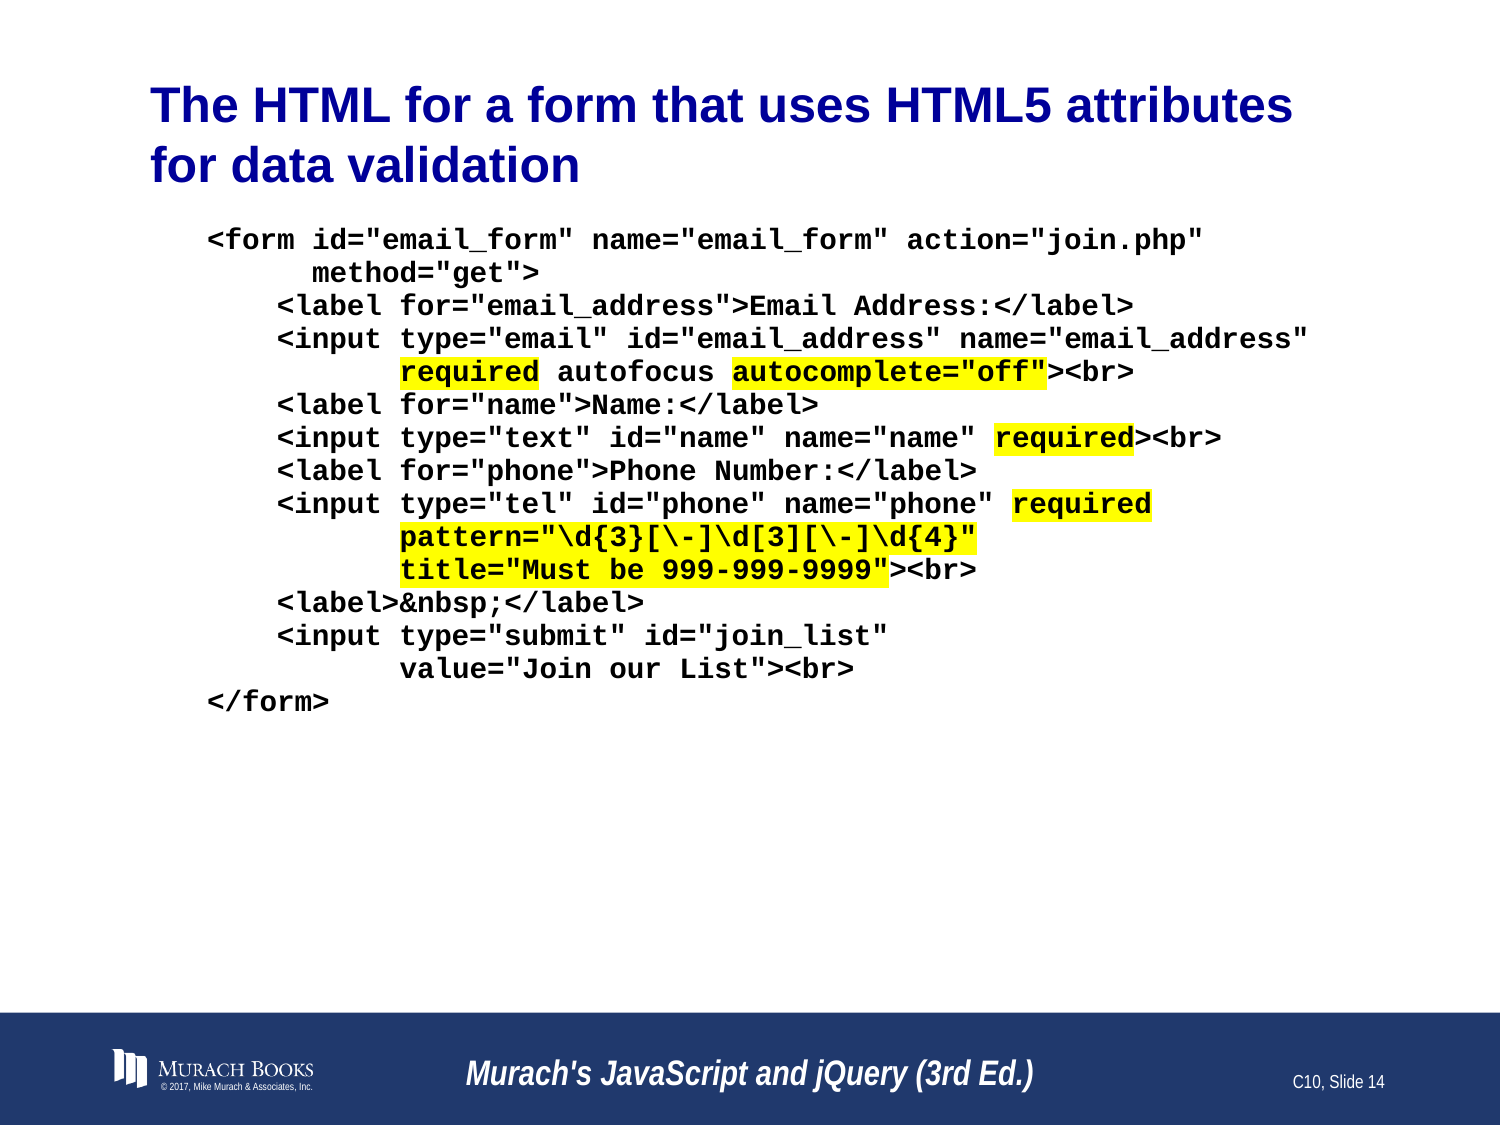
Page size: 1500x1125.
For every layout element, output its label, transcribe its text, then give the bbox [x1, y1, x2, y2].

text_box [149, 224, 1350, 760]
slide_number C10, Slide 14 [1087, 1025, 1400, 1100]
slide_number Murach's JavaScript and jQuery (3rd Ed.) [463, 1025, 1050, 1100]
title The HTML for a form that uses HTML5 attributes for data validation [150, 72, 1350, 194]
footer © 2017, Mike Murach & Associates, Inc. [12, 1025, 463, 1100]
